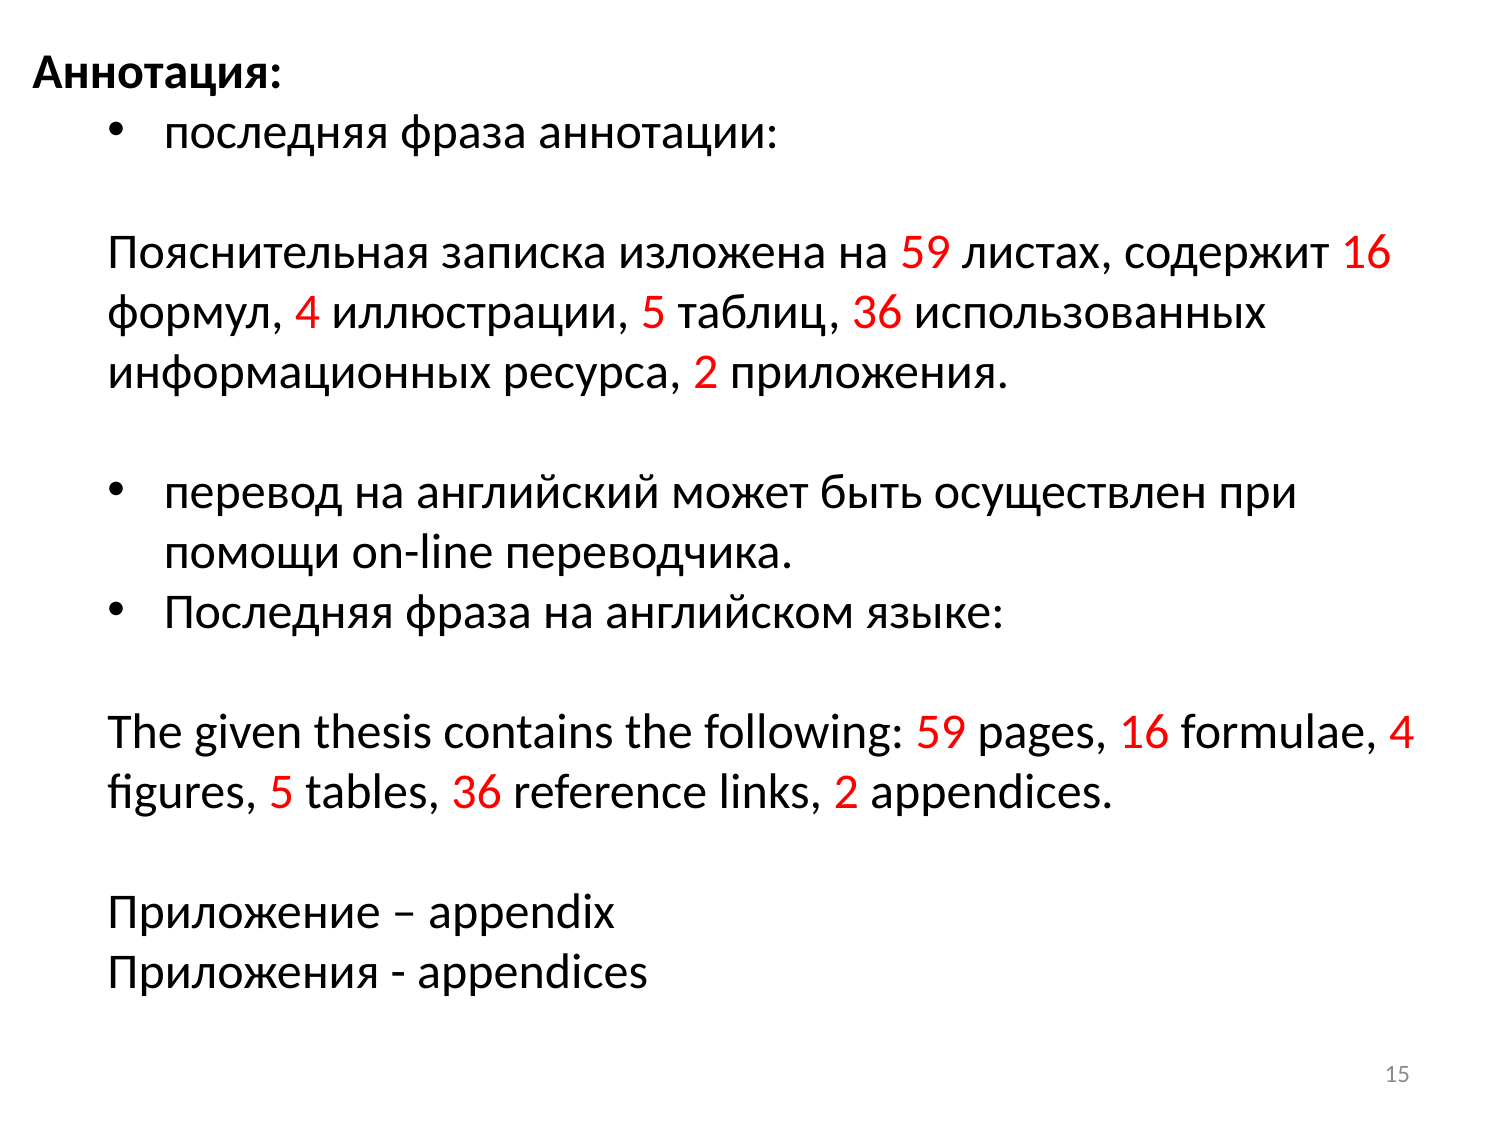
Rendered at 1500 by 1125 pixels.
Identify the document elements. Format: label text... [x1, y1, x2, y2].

text_box Аннотация: последняя фраза аннотации: Пояснительная записка изложена на 59 листах, содержит 16 формул, 4 иллюстрации, 5 таблиц, 36 использованных информационных ресурса, 2 приложения. перевод на английский может быть осуществлен при помощи on-line переводчика. Последняя фраза на английском языке: The given thesis contains the following: 59 pages, 16 formulae, 4 figures, 5 tables, 36 reference links, 2 appendices. Приложение – appendix Приложения - appendices [17, 30, 1483, 1006]
slide_number 15 [1074, 1042, 1425, 1103]
